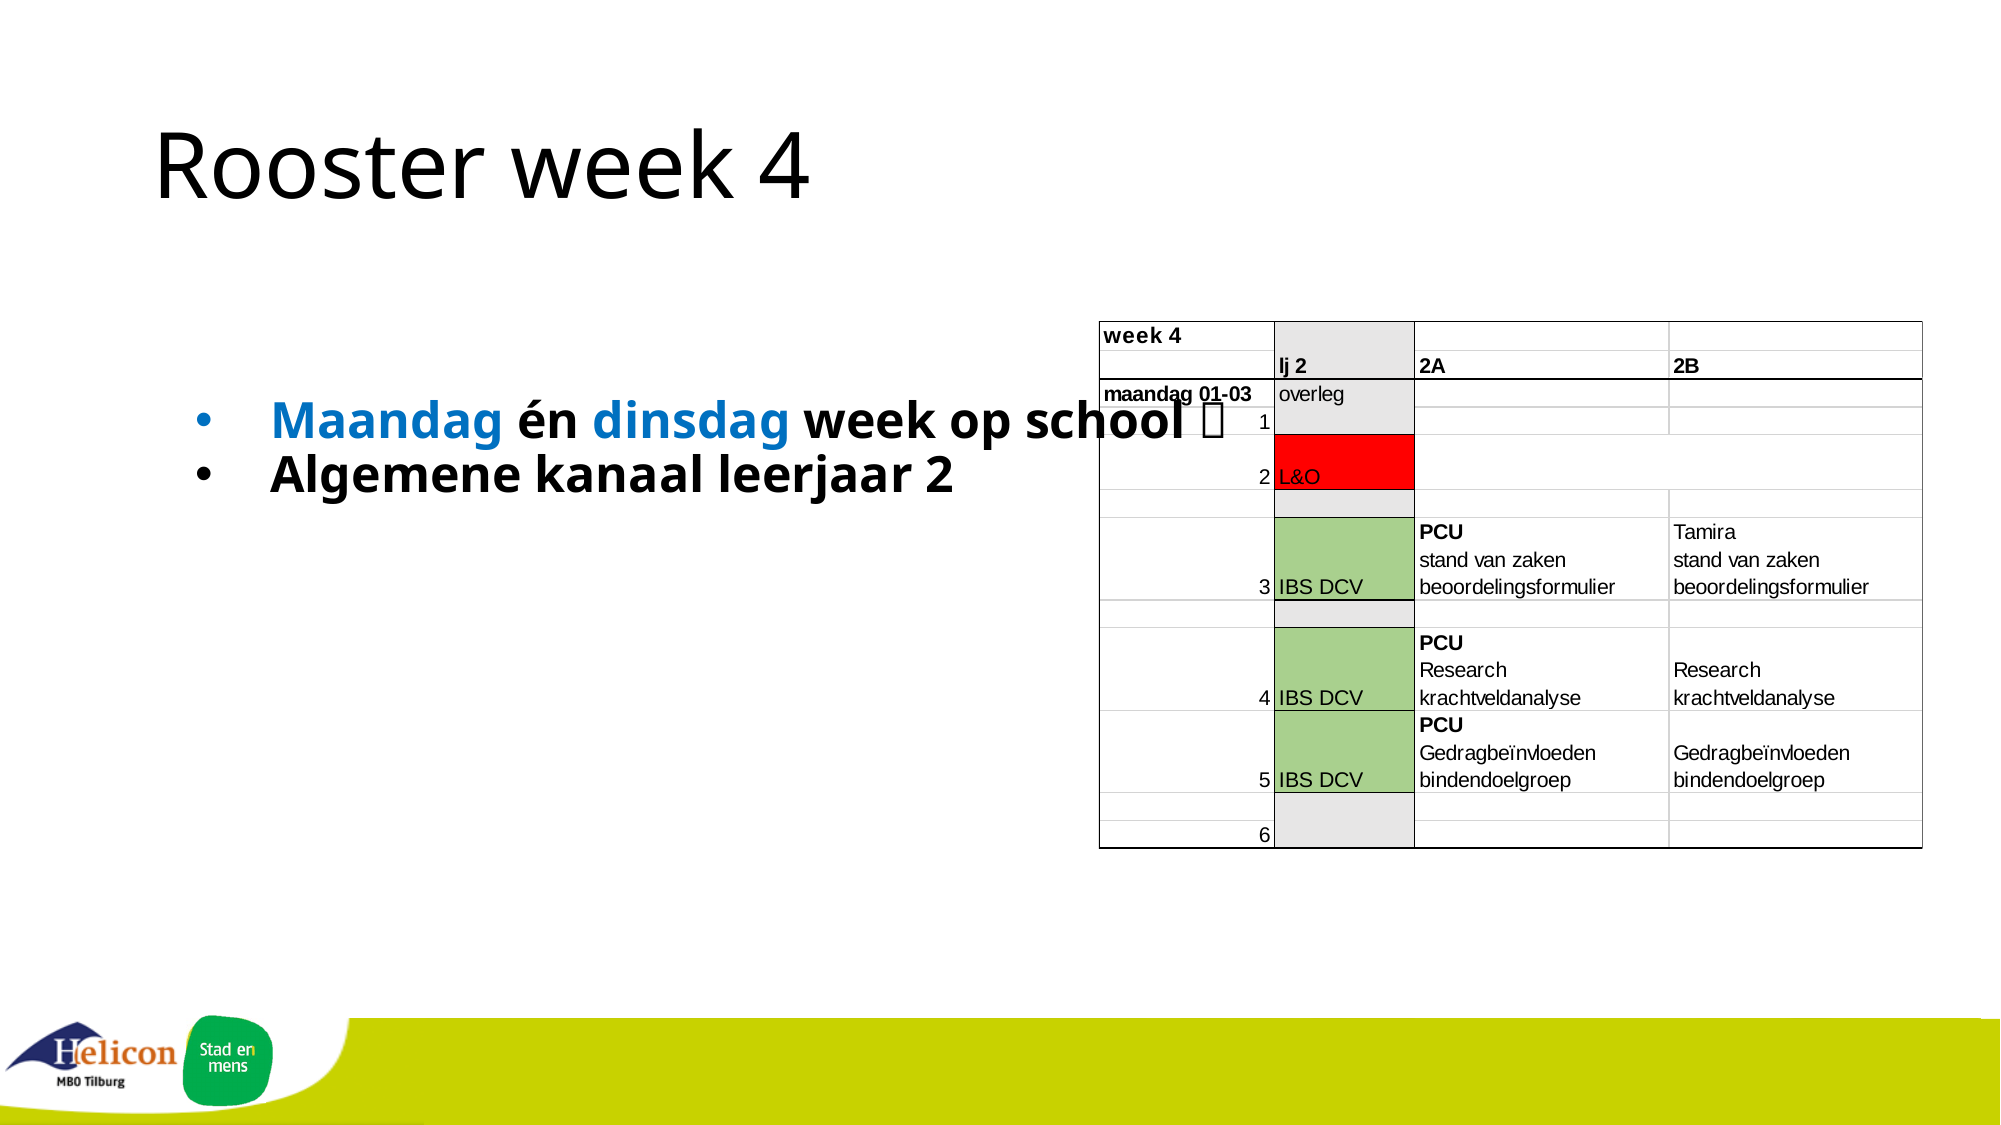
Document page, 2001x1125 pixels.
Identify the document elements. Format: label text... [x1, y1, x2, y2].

text_box Maandag én dinsdag week op school  Algemene kanaal leerjaar 2 [180, 321, 1098, 632]
title Rooster week 4 [137, 59, 1863, 278]
picture [1098, 321, 1924, 850]
picture [0, 1013, 424, 1125]
